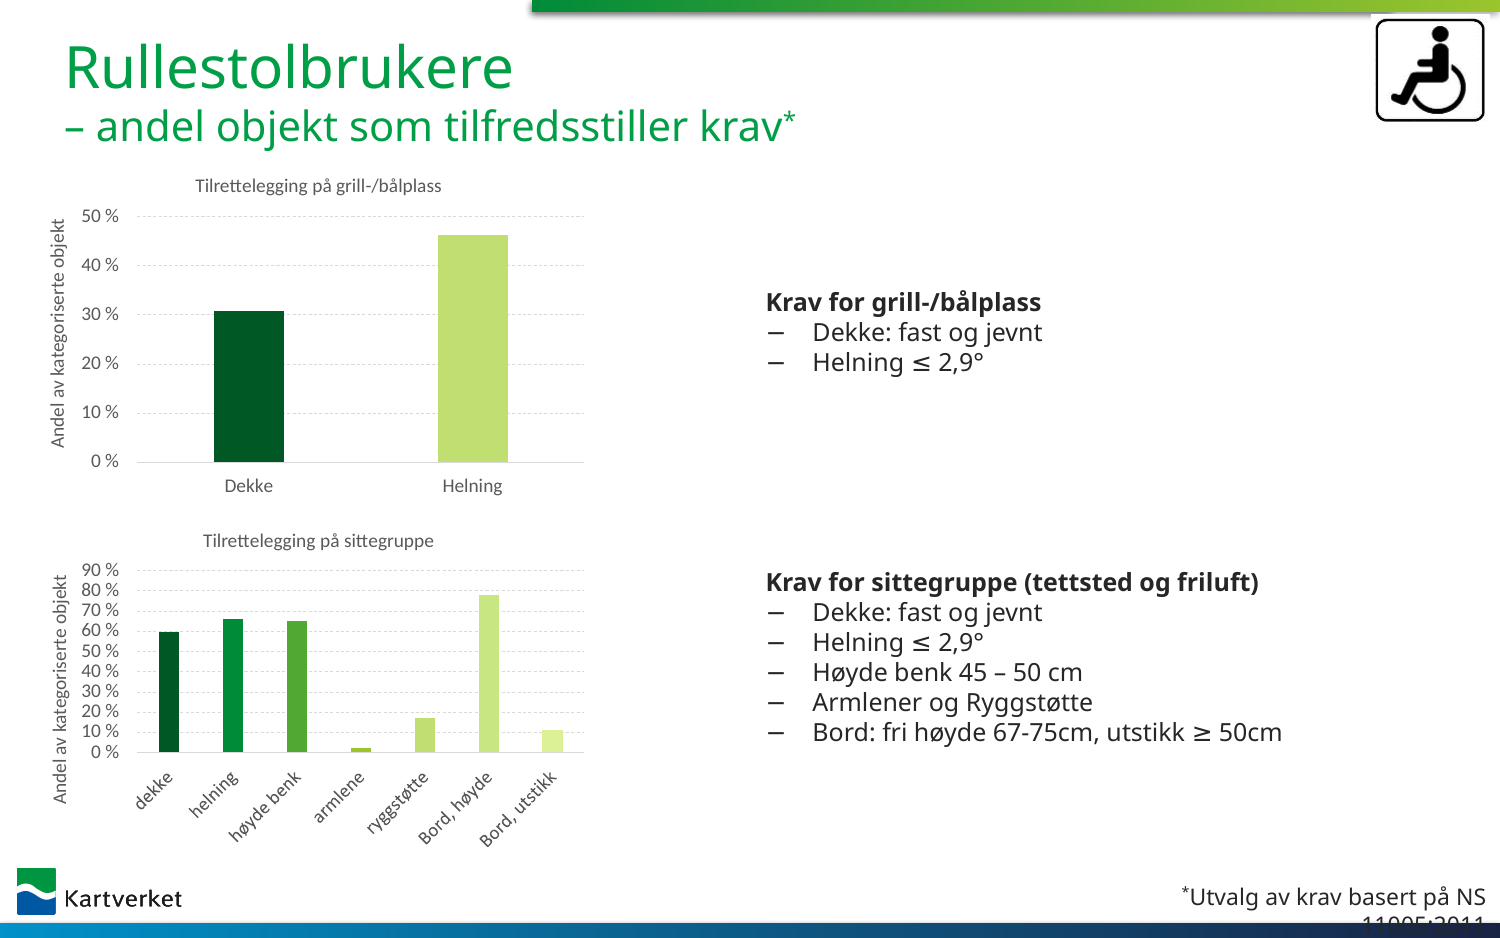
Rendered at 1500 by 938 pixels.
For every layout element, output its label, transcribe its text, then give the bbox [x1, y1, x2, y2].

text_box *Utvalg av krav basert på NS 11005:2011 [1068, 873, 1500, 938]
picture [41, 166, 596, 505]
text_box Krav for sittegruppe (tettsted og friluft) Dekke: fast og jevnt Helning ≤ 2,9° Høyde benk 45 – 50 cm Armlener og Ryggstøtte Bord: fri høyde 67-75cm, utstikk ≥ 50cm [750, 559, 1500, 754]
text_box Krav for grill-/bålplass Dekke: fast og jevnt Helning ≤ 2,9° [750, 279, 1452, 384]
picture [41, 520, 596, 859]
picture [1371, 13, 1491, 127]
text_box Rullestolbrukere – andel objekt som tilfredsstiller krav* [49, 14, 1431, 158]
